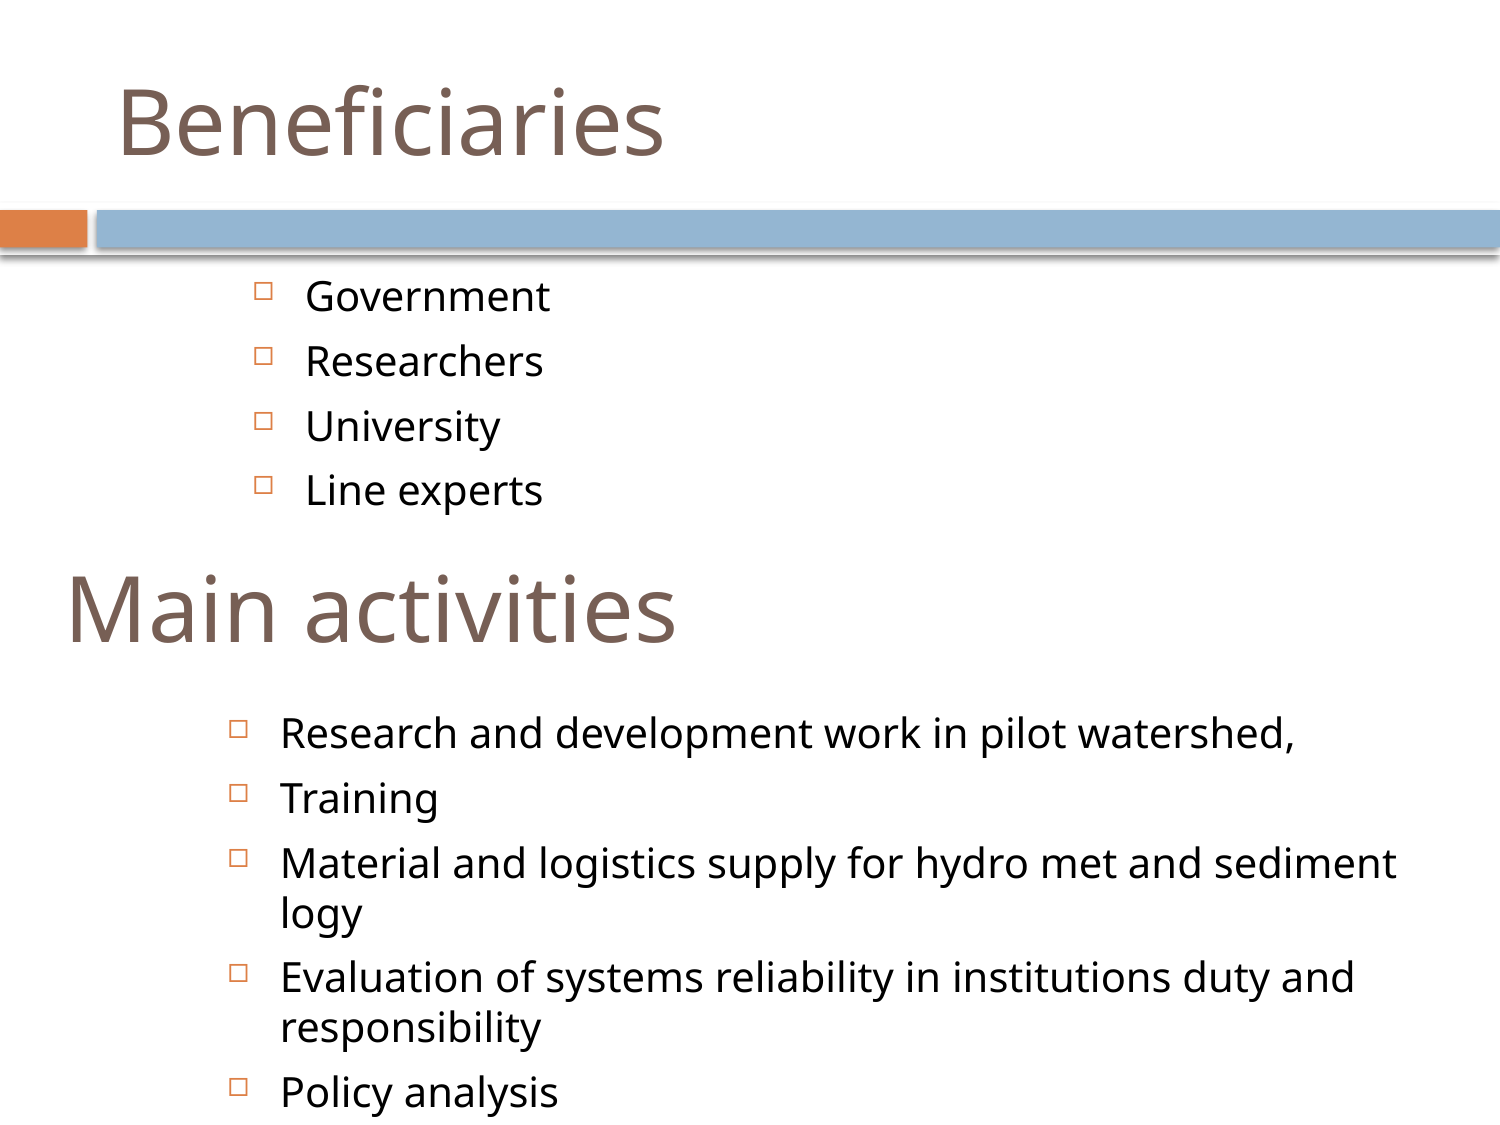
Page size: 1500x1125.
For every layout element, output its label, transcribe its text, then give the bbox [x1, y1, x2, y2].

text_box Main activities [49, 524, 1388, 688]
title Beneficiaries [100, 37, 1438, 200]
text_box Research and development work in pilot watershed, Training Material and logistics supply for hydro met and sediment logy Evaluation of systems reliability in institutions duty and responsibility Policy analysis [212, 699, 1463, 988]
list Government Researchers University Line experts [237, 262, 1438, 563]
